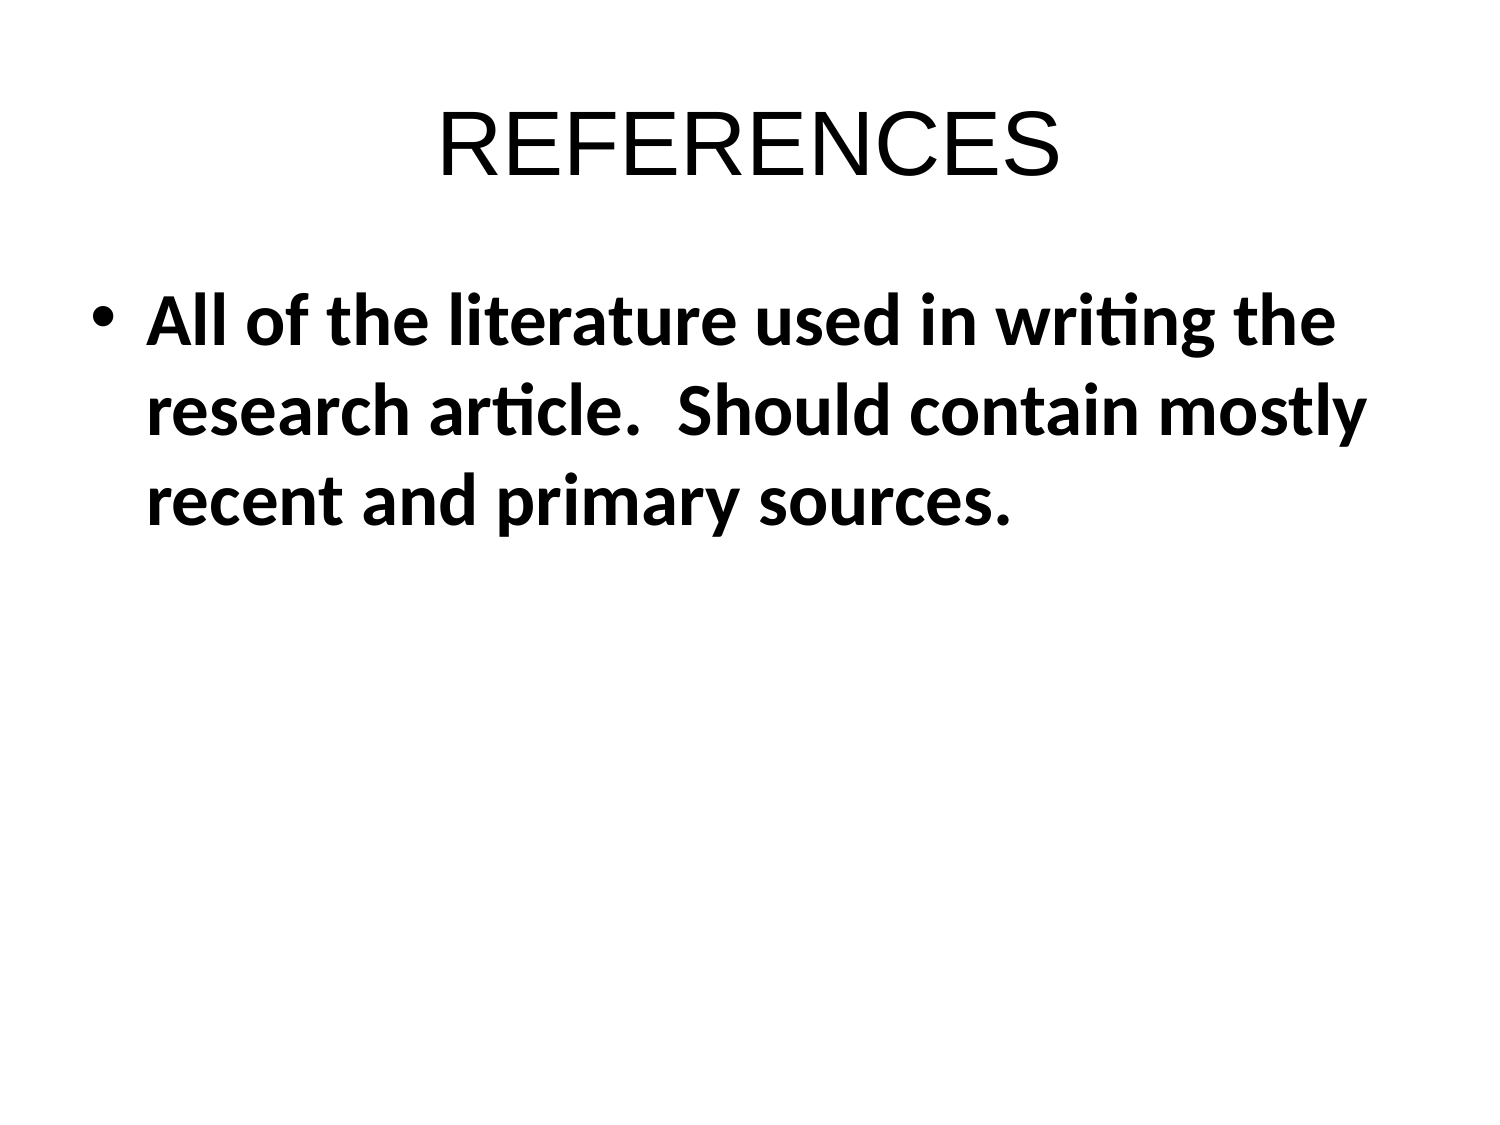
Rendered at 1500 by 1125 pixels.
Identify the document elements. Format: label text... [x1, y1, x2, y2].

list All of the literature used in writing the research article. Should contain mostly recent and primary sources. [75, 262, 1425, 1005]
title REFERENCES [75, 45, 1425, 233]
